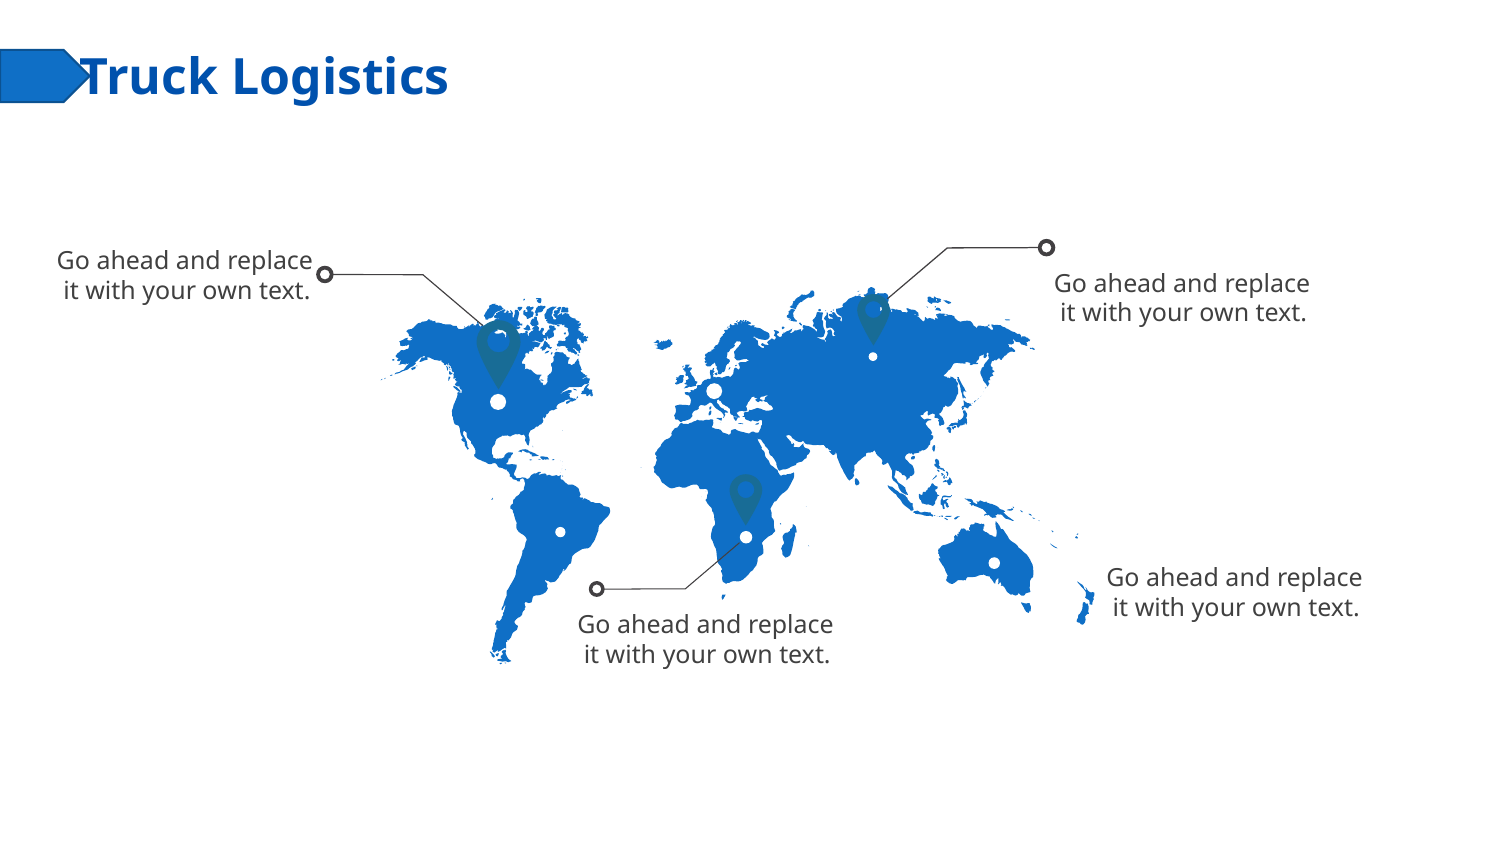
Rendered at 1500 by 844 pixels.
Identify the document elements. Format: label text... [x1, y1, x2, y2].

text_box Go ahead and replace it with your own text. [1056, 261, 1322, 333]
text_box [588, 542, 740, 597]
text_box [886, 238, 1056, 299]
text_box Go ahead and replace it with your own text. [45, 238, 325, 310]
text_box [316, 265, 484, 327]
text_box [380, 287, 1095, 665]
text_box Go ahead and replace it with your own text. [565, 665, 846, 674]
text_box Go ahead and replace it with your own text. [1095, 555, 1375, 627]
